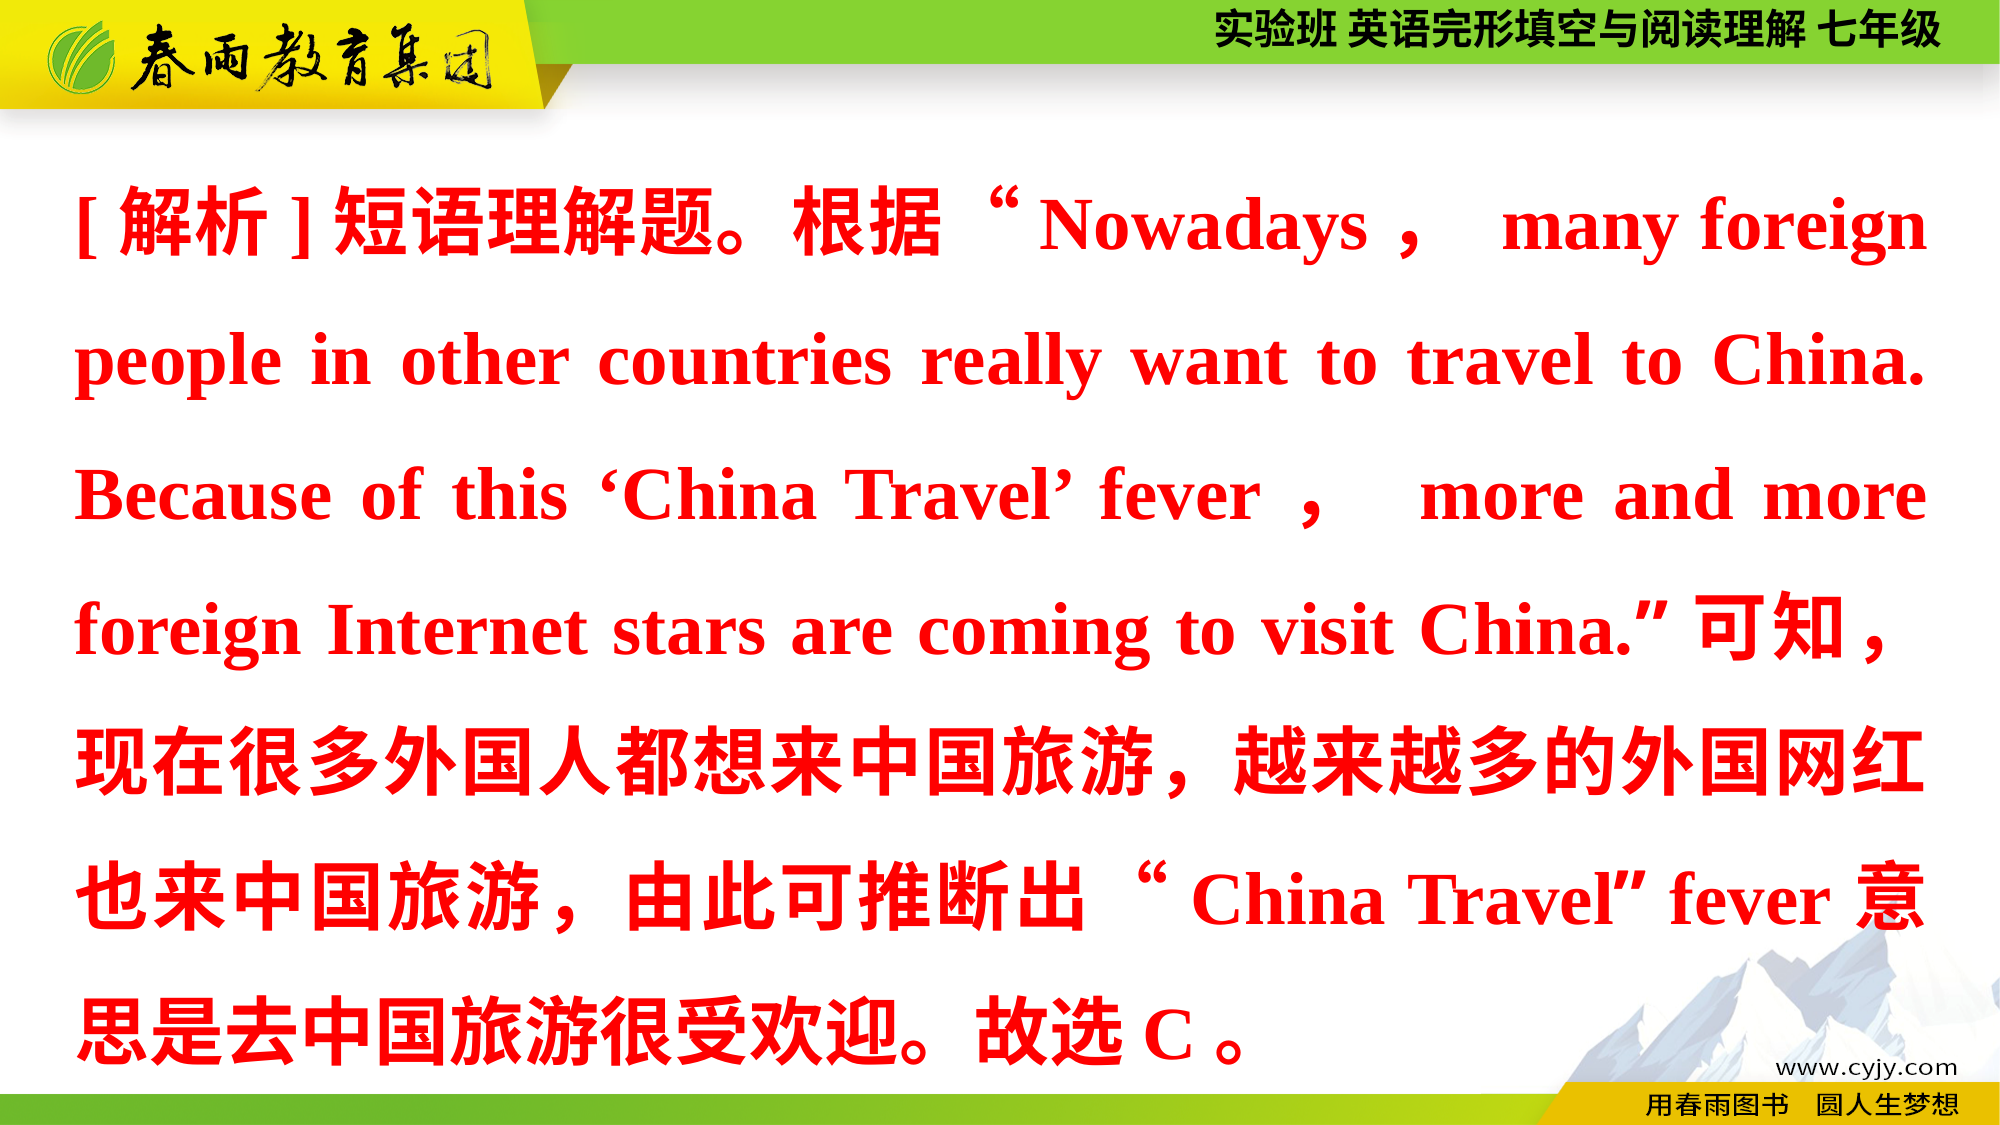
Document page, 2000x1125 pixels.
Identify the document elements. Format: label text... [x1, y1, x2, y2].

picture [0, 0, 2000, 1125]
list [解析]短语理解题。根据“Nowadays， many foreign people in other countries really want to travel to China. Because of this ‘China Travel’ fever， more and more foreign Internet stars are coming to visit China.”可知，现在很多外国人都想来中国旅游，越来越多的外国网红也来中国旅游，由此可推断出“China Travel” fever意思是去中国旅游很受欢迎。故选C。 [59, 122, 1944, 1075]
